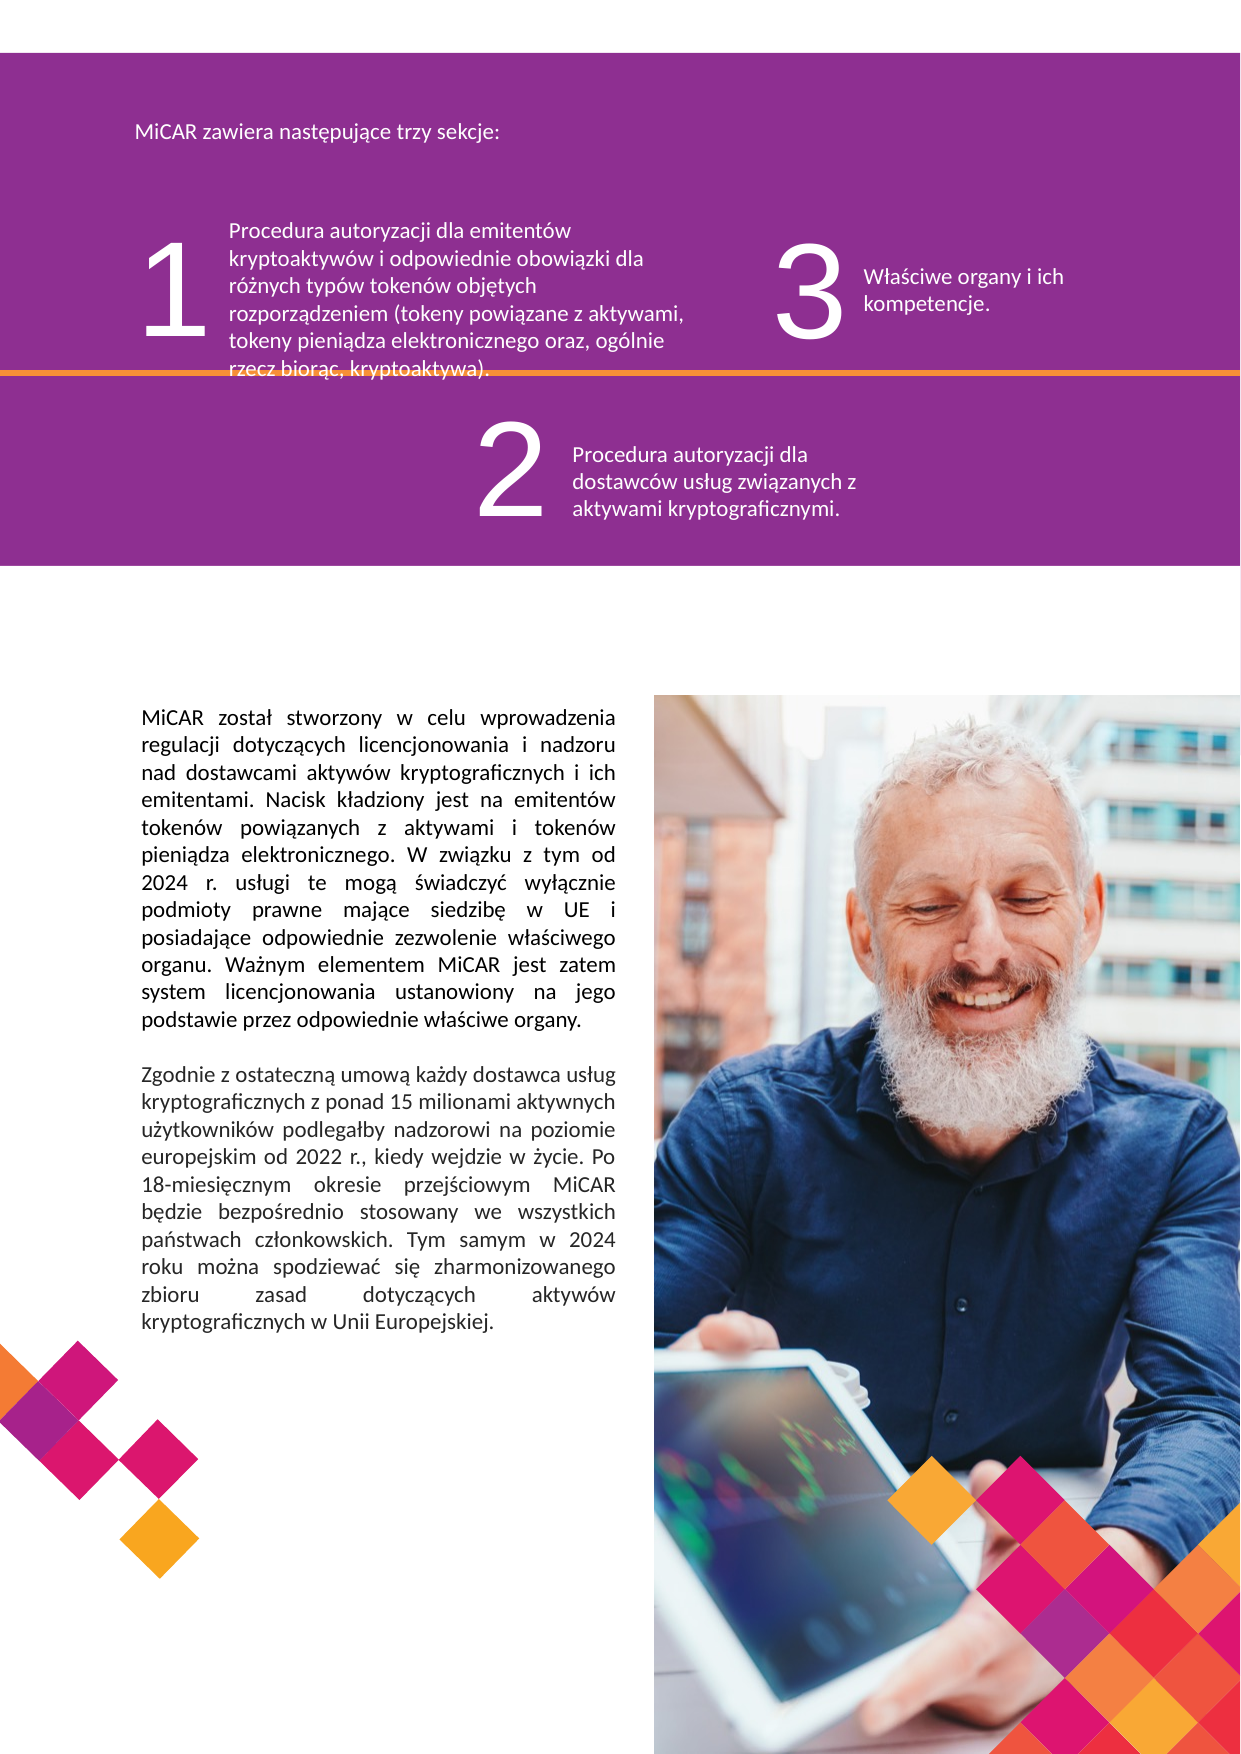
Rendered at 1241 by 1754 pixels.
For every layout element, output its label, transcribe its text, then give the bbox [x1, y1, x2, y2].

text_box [0, 1352, 199, 1568]
text_box [0, 565, 1241, 797]
text_box 1 [121, 193, 230, 371]
text_box MiCAR zawiera następujące trzy sekcje: [119, 109, 1113, 189]
text_box Procedura autoryzacji dla dostawców usług związanych z aktywami kryptograficznymi. [557, 431, 896, 478]
text_box 3 [757, 195, 865, 373]
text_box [900, 1455, 1241, 1754]
text_box 2 [459, 374, 567, 552]
text_box Procedura autoryzacji dla emitentów kryptoaktywów i odpowiednie obowiązki dla różnych typów tokenów objętych rozporządzeniem (tokeny powiązane z aktywami, tokeny pieniądza elektronicznego oraz, ogólnie rzecz biorąc, kryptoaktywa). [230, 208, 704, 256]
text_box Właściwe organy i ich kompetencje. [848, 253, 1170, 301]
text_box MiCAR został stworzony w celu wprowadzenia regulacji dotyczących licencjonowania i nadzoru nad dostawcami aktywów kryptograficznych i ich emitentami. Nacisk kładziony jest na emitentów tokenów powiązanych z aktywami i tokenów pieniądza elektronicznego. W związku z tym od 2024 r. usługi te mogą świadczyć wyłącznie podmioty prawne mające siedzibę w UE i posiadające odpowiednie zezwolenie właściwego organu. Ważnym elementem MiCAR jest zatem system licencjonowania ustanowiony na jego podstawie przez odpowiednie właściwe organy. Zgodnie z ostateczną umową każdy dostawca usług kryptograficznych z ponad 15 milionami aktywnych użytkowników podlegałby nadzorowi na poziomie europejskim od 2022 r., kiedy wejdzie w życie. Po 18-miesięcznym okresie przejściowym MiCAR będzie bezpośrednio stosowany we wszystkich państwach członkowskich. Tym samym w 2024 roku można spodziewać się zharmonizowanego zbioru zasad dotyczących aktywów kryptograficznych w Unii Europejskiej. [126, 695, 654, 1387]
picture [654, 695, 1241, 1754]
